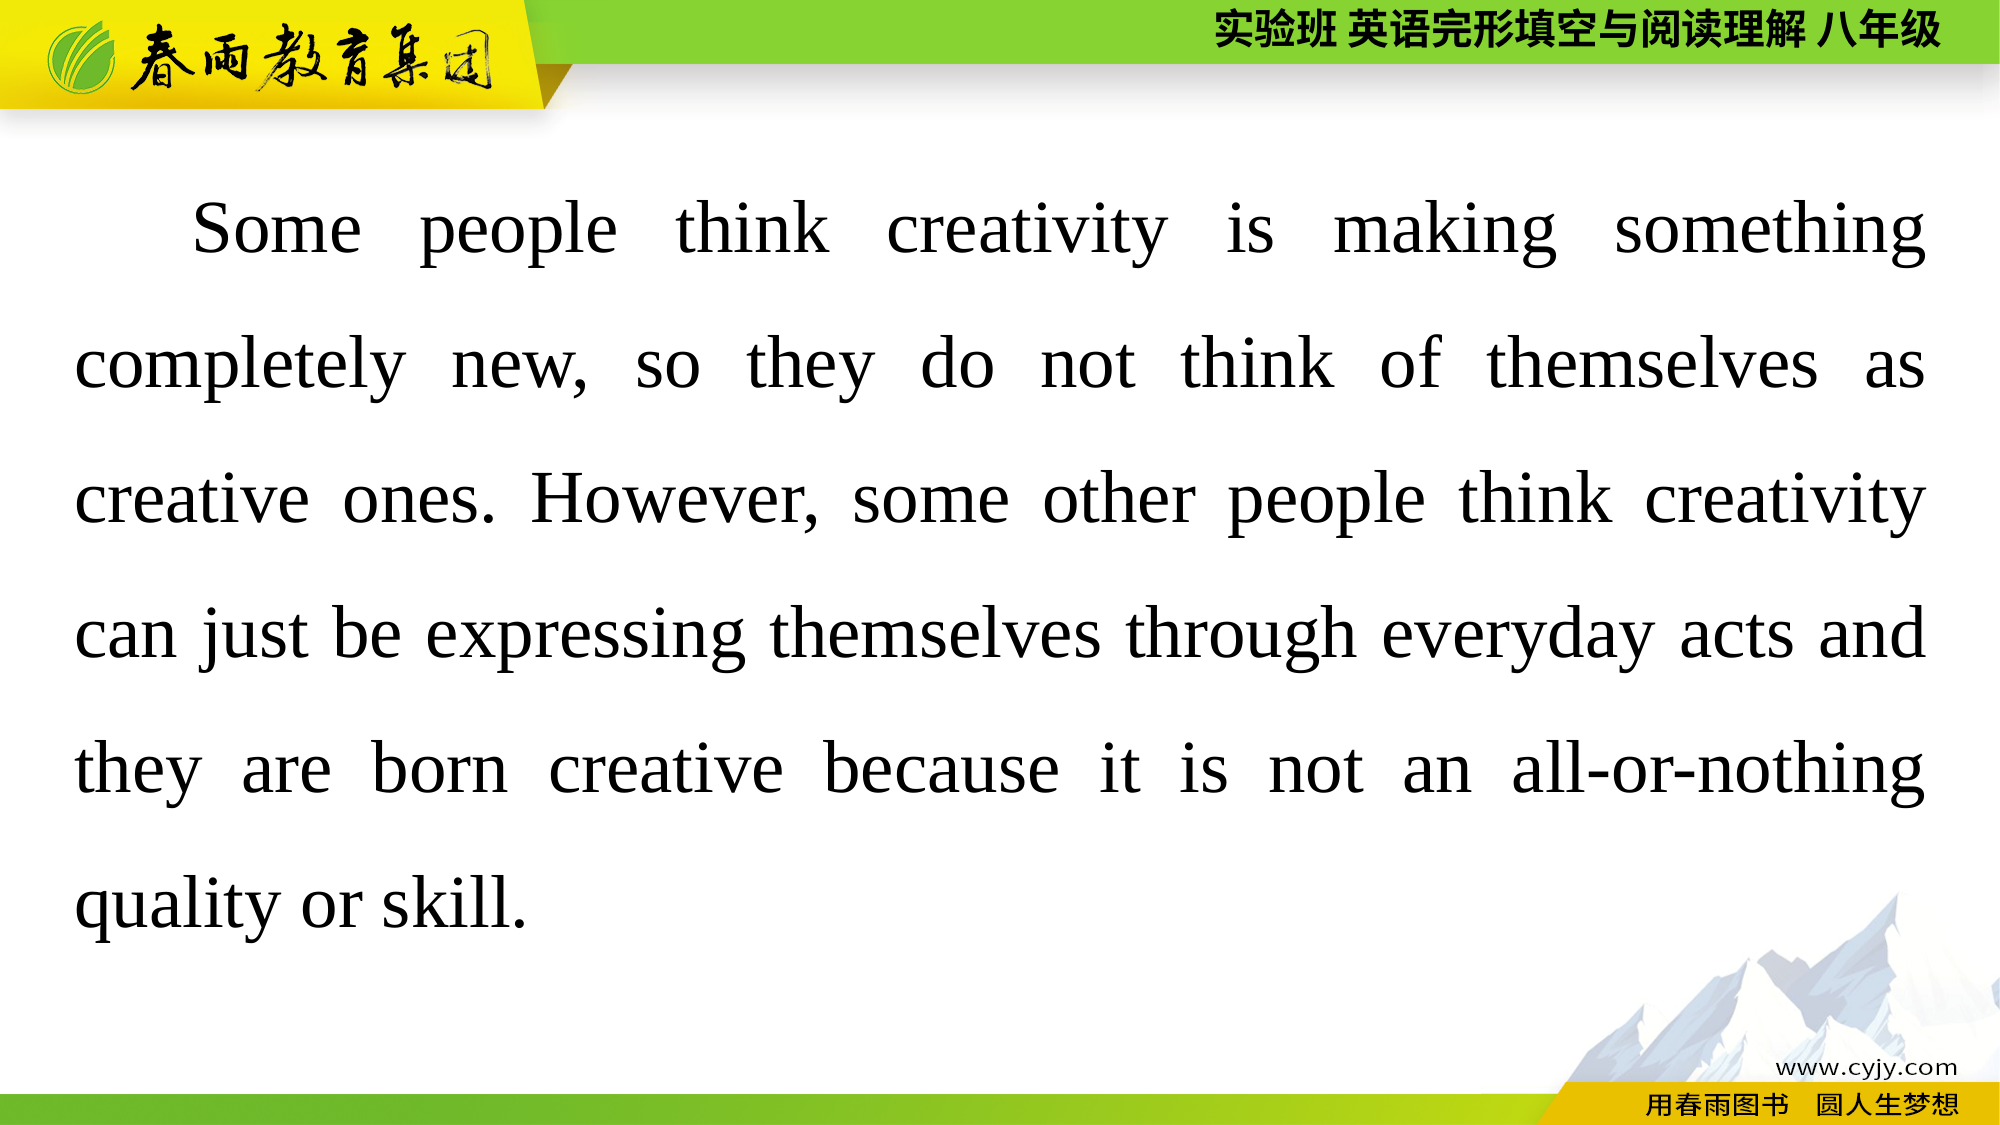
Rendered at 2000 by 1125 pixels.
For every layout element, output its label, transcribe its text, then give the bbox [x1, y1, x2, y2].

list Some people think creativity is making something completely new, so they do not think of themselves as creative ones. However, some other people think creativity can just be expressing themselves through everyday acts and they are born creative because it is not an all-or-nothing quality or skill. [59, 125, 1944, 943]
picture [0, 0, 2000, 1125]
